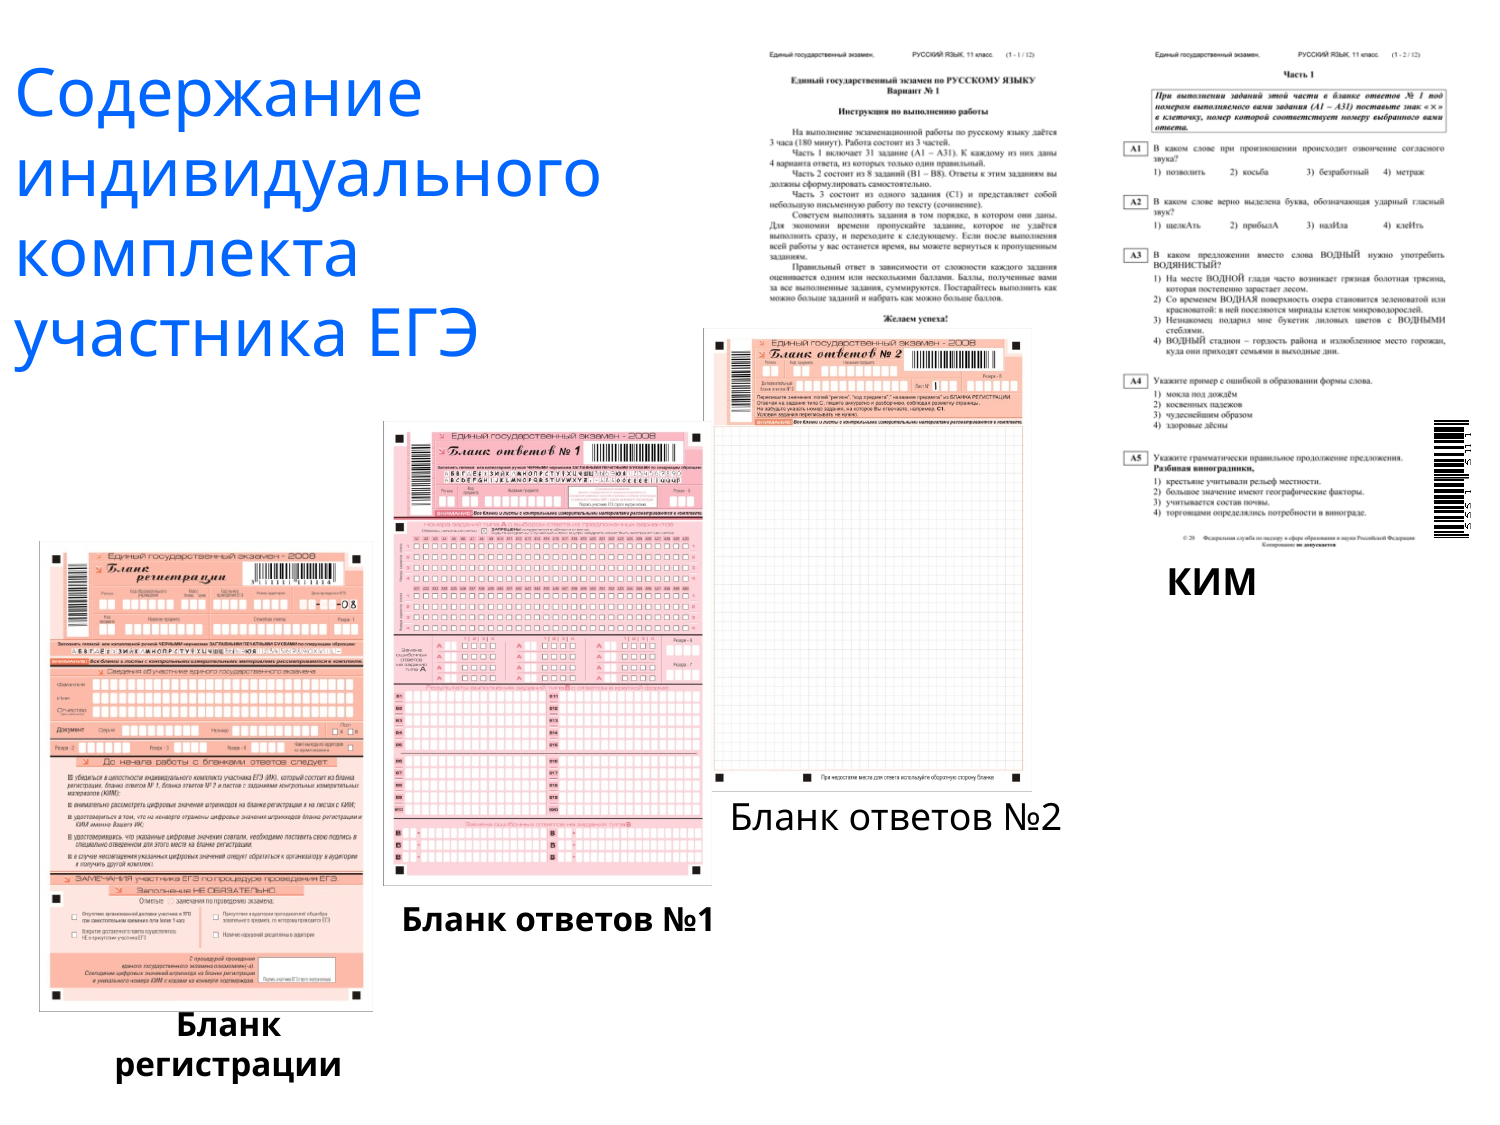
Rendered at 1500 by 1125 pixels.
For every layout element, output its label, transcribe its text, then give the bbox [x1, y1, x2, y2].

picture [383, 46, 1471, 886]
text_box КИМ [1151, 562, 1410, 611]
text_box Бланк регистрации [70, 996, 387, 1091]
text_box Содержание индивидуального комплекта участника ЕГЭ [0, 42, 762, 378]
text_box Бланк ответов №1 [386, 890, 797, 946]
picture [38, 541, 373, 1012]
text_box Бланк ответов №2 [717, 785, 1184, 845]
